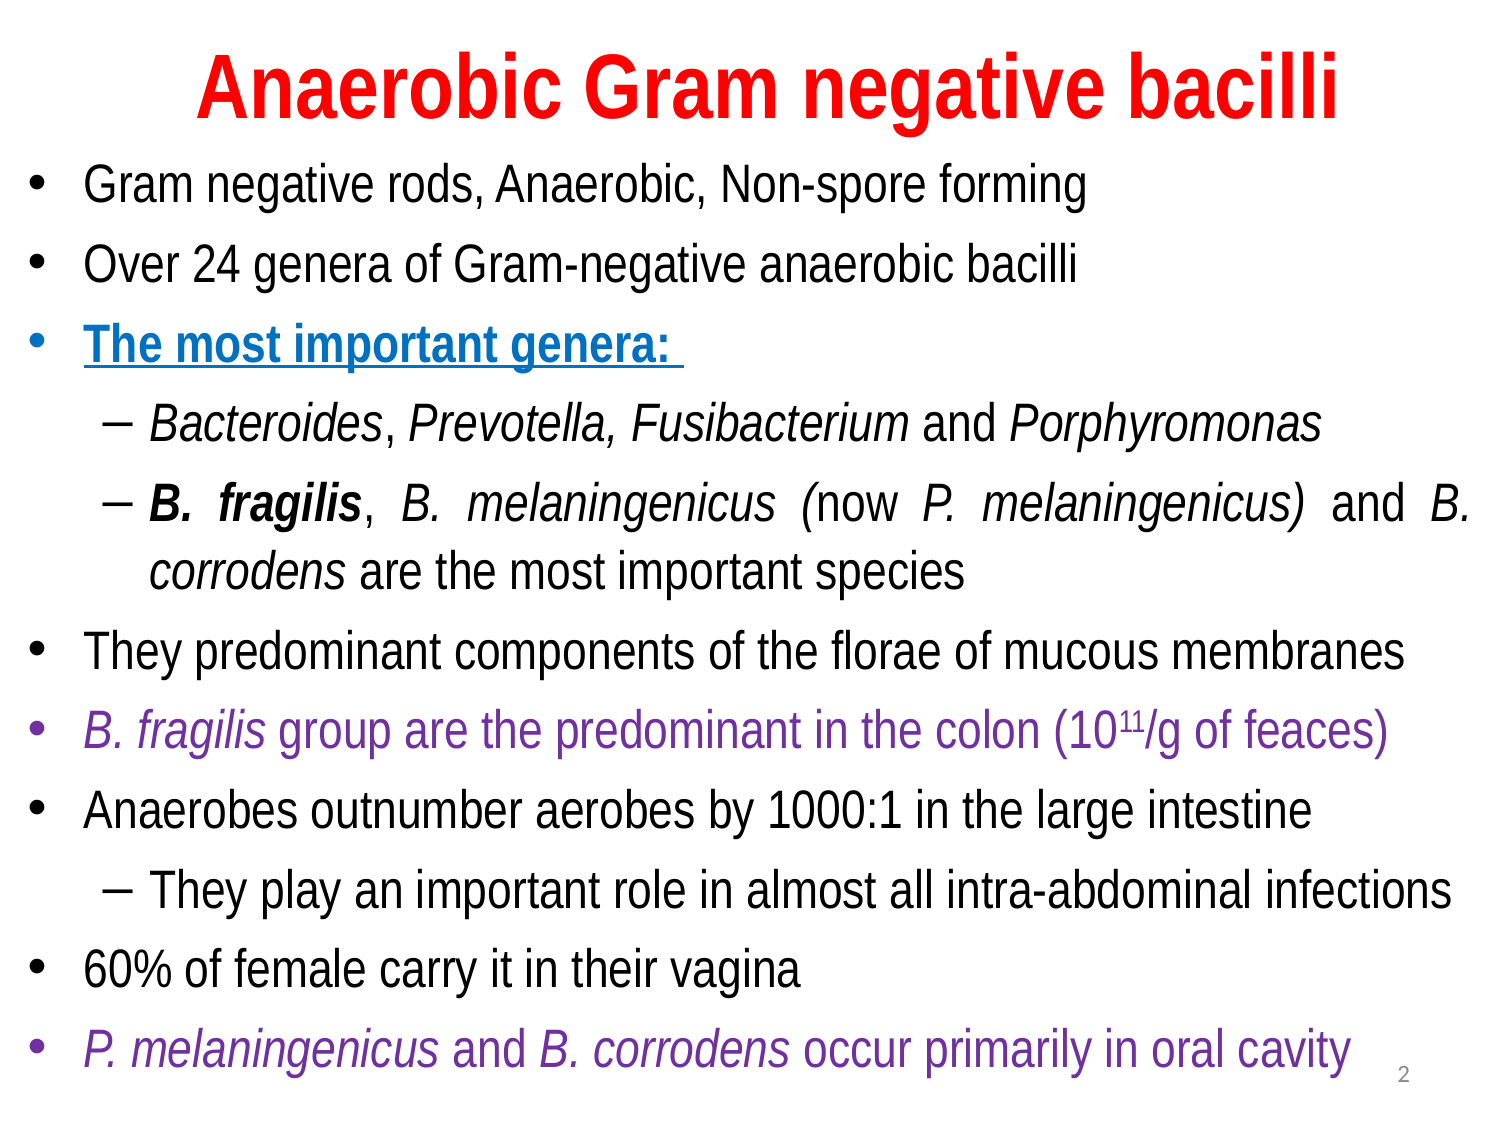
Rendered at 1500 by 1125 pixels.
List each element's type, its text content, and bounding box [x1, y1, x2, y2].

slide_number 2 [1074, 1042, 1425, 1103]
list Gram negative rods, Anaerobic, Non-spore forming Over 24 genera of Gram-negative anaerobic bacilli The most important genera: Bacteroides, Prevotella, Fusibacterium and Porphyromonas B. fragilis, B. melaningenicus (now P. melaningenicus) and B. corrodens are the most important species They predominant components of the florae of mucous membranes B. fragilis group are the predominant in the colon (1011/g of feaces) Anaerobes outnumber aerobes by 1000:1 in the large intestine They play an important role in almost all intra-abdominal infections 60% of female carry it in their vagina P. melaningenicus and B. corrodens occur primarily in oral cavity [12, 137, 1488, 1125]
title Anaerobic Gram negative bacilli [62, 37, 1475, 137]
footer [512, 1042, 988, 1103]
